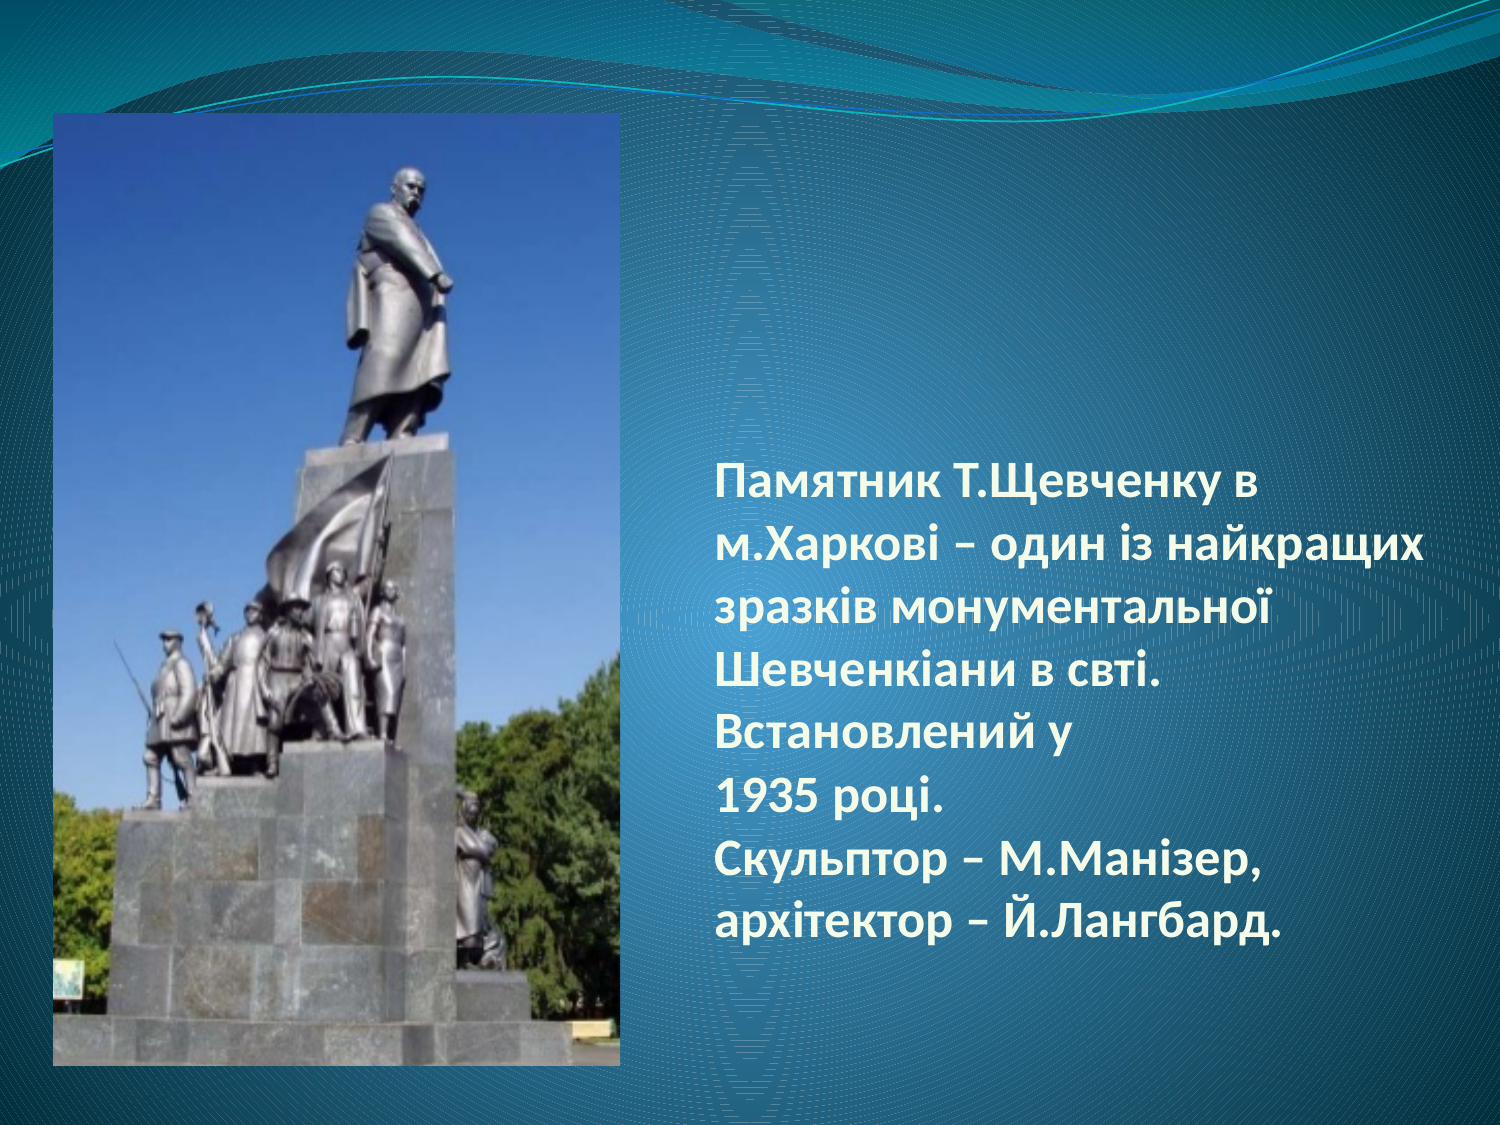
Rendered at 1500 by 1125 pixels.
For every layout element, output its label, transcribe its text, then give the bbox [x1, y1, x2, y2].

title Памятник Т.Щевченку в м.Харкові – один із найкращих зразків монументальної Шевченкіани в свті. Встановлений у 1935 році. Скульптор – М.Манізер, архітектор – Й.Лангбард. [714, 432, 1447, 1012]
picture [52, 113, 621, 1067]
